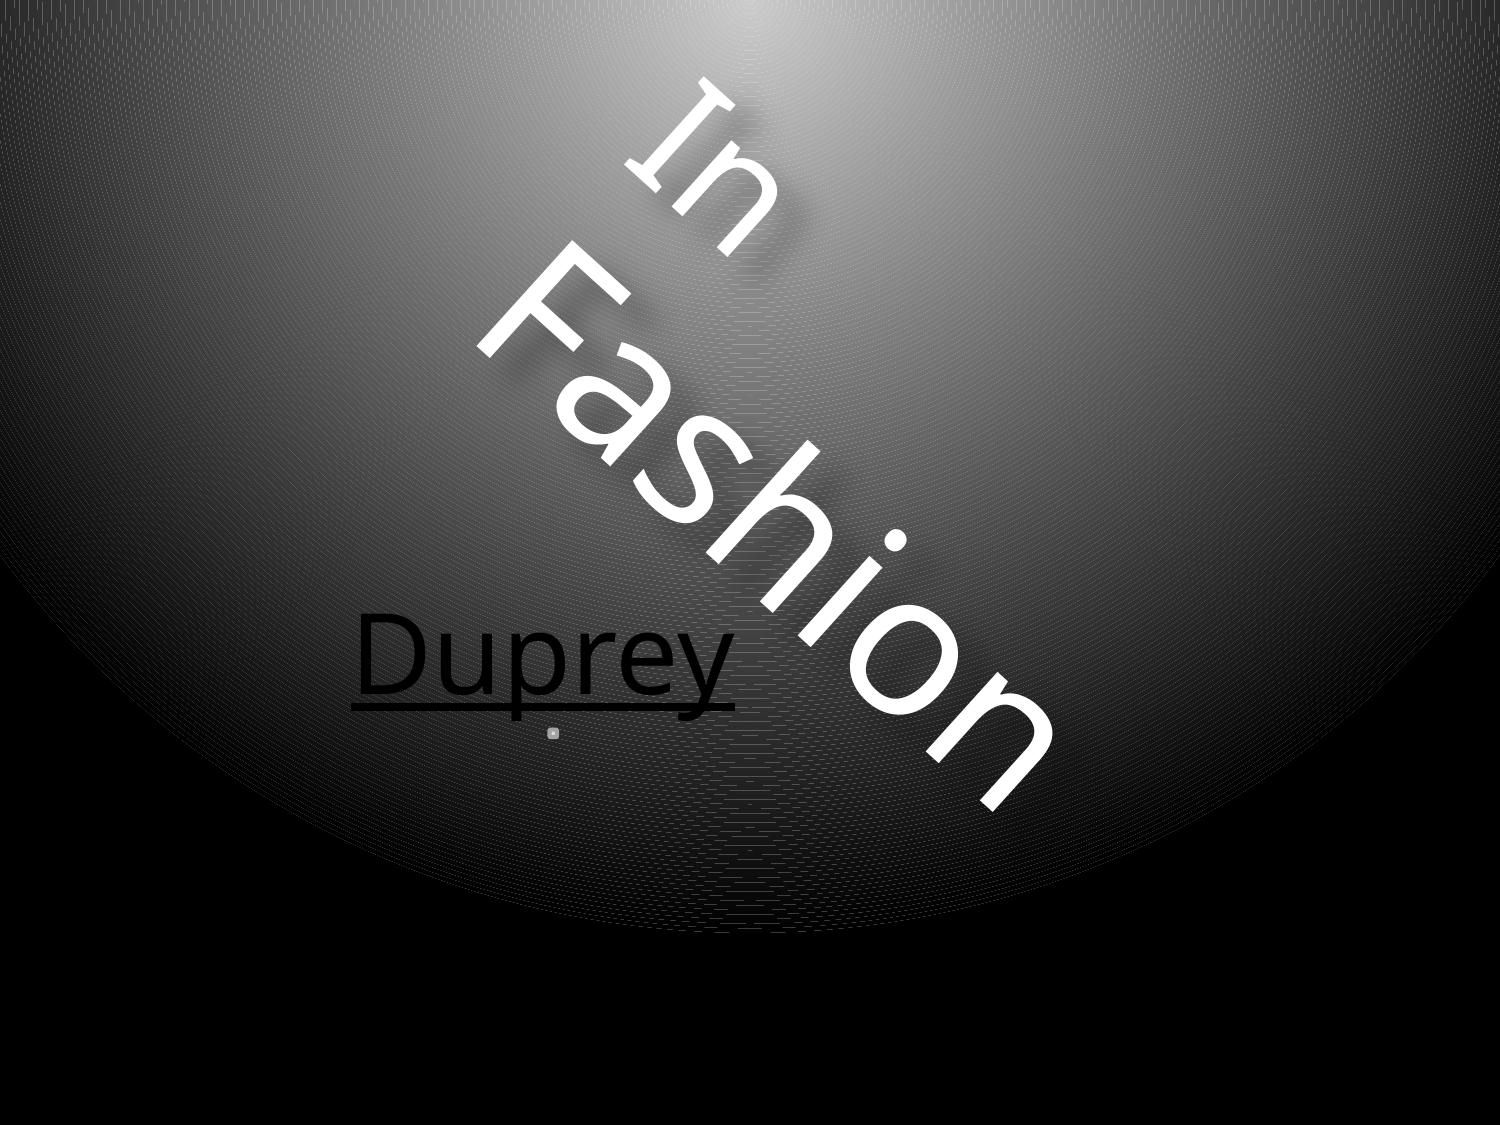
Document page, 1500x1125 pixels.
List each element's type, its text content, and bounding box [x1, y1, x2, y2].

text_box [547, 727, 560, 740]
text_box Duprey [180, 574, 793, 725]
text_box In Fashion [419, 21, 1355, 929]
